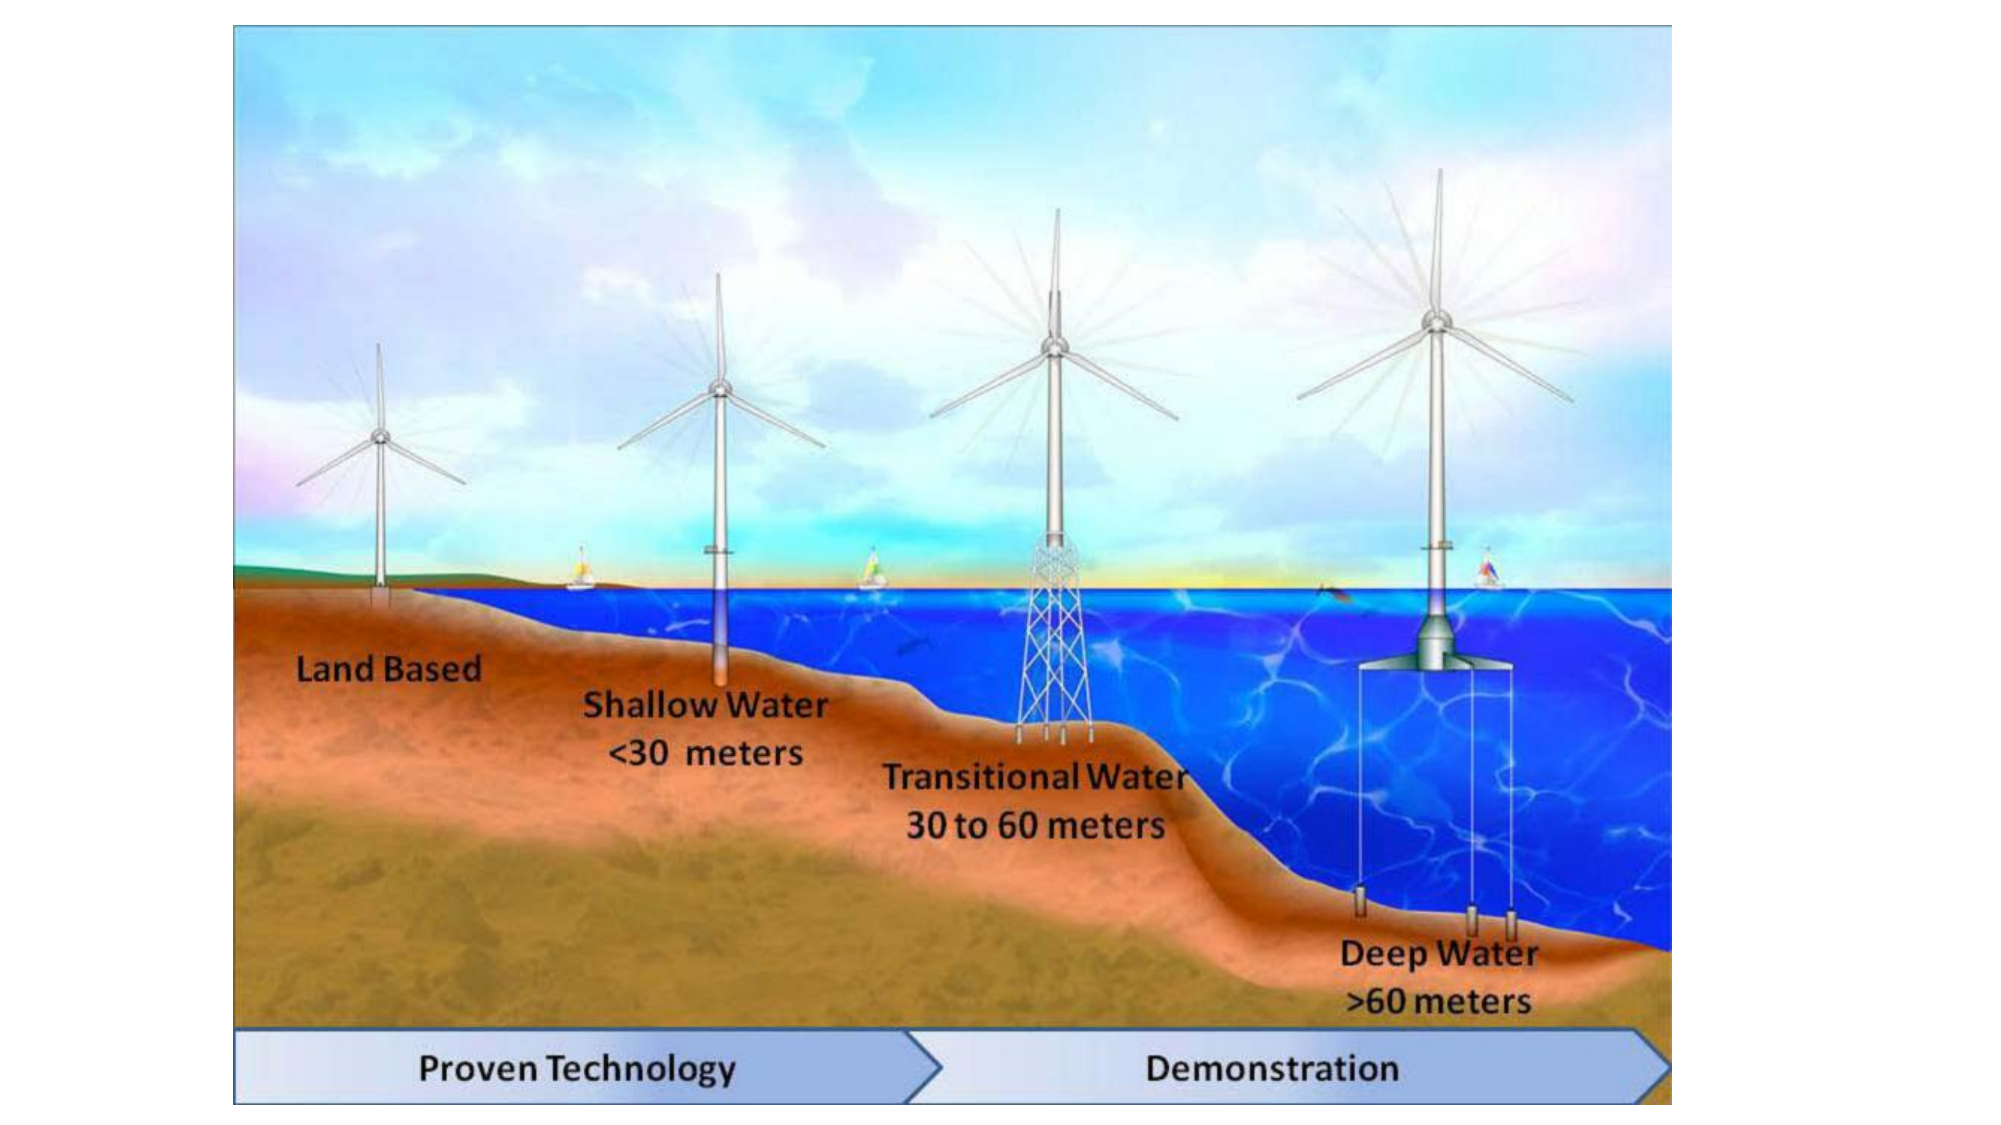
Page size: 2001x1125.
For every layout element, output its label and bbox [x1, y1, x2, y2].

list [233, 25, 1672, 1105]
